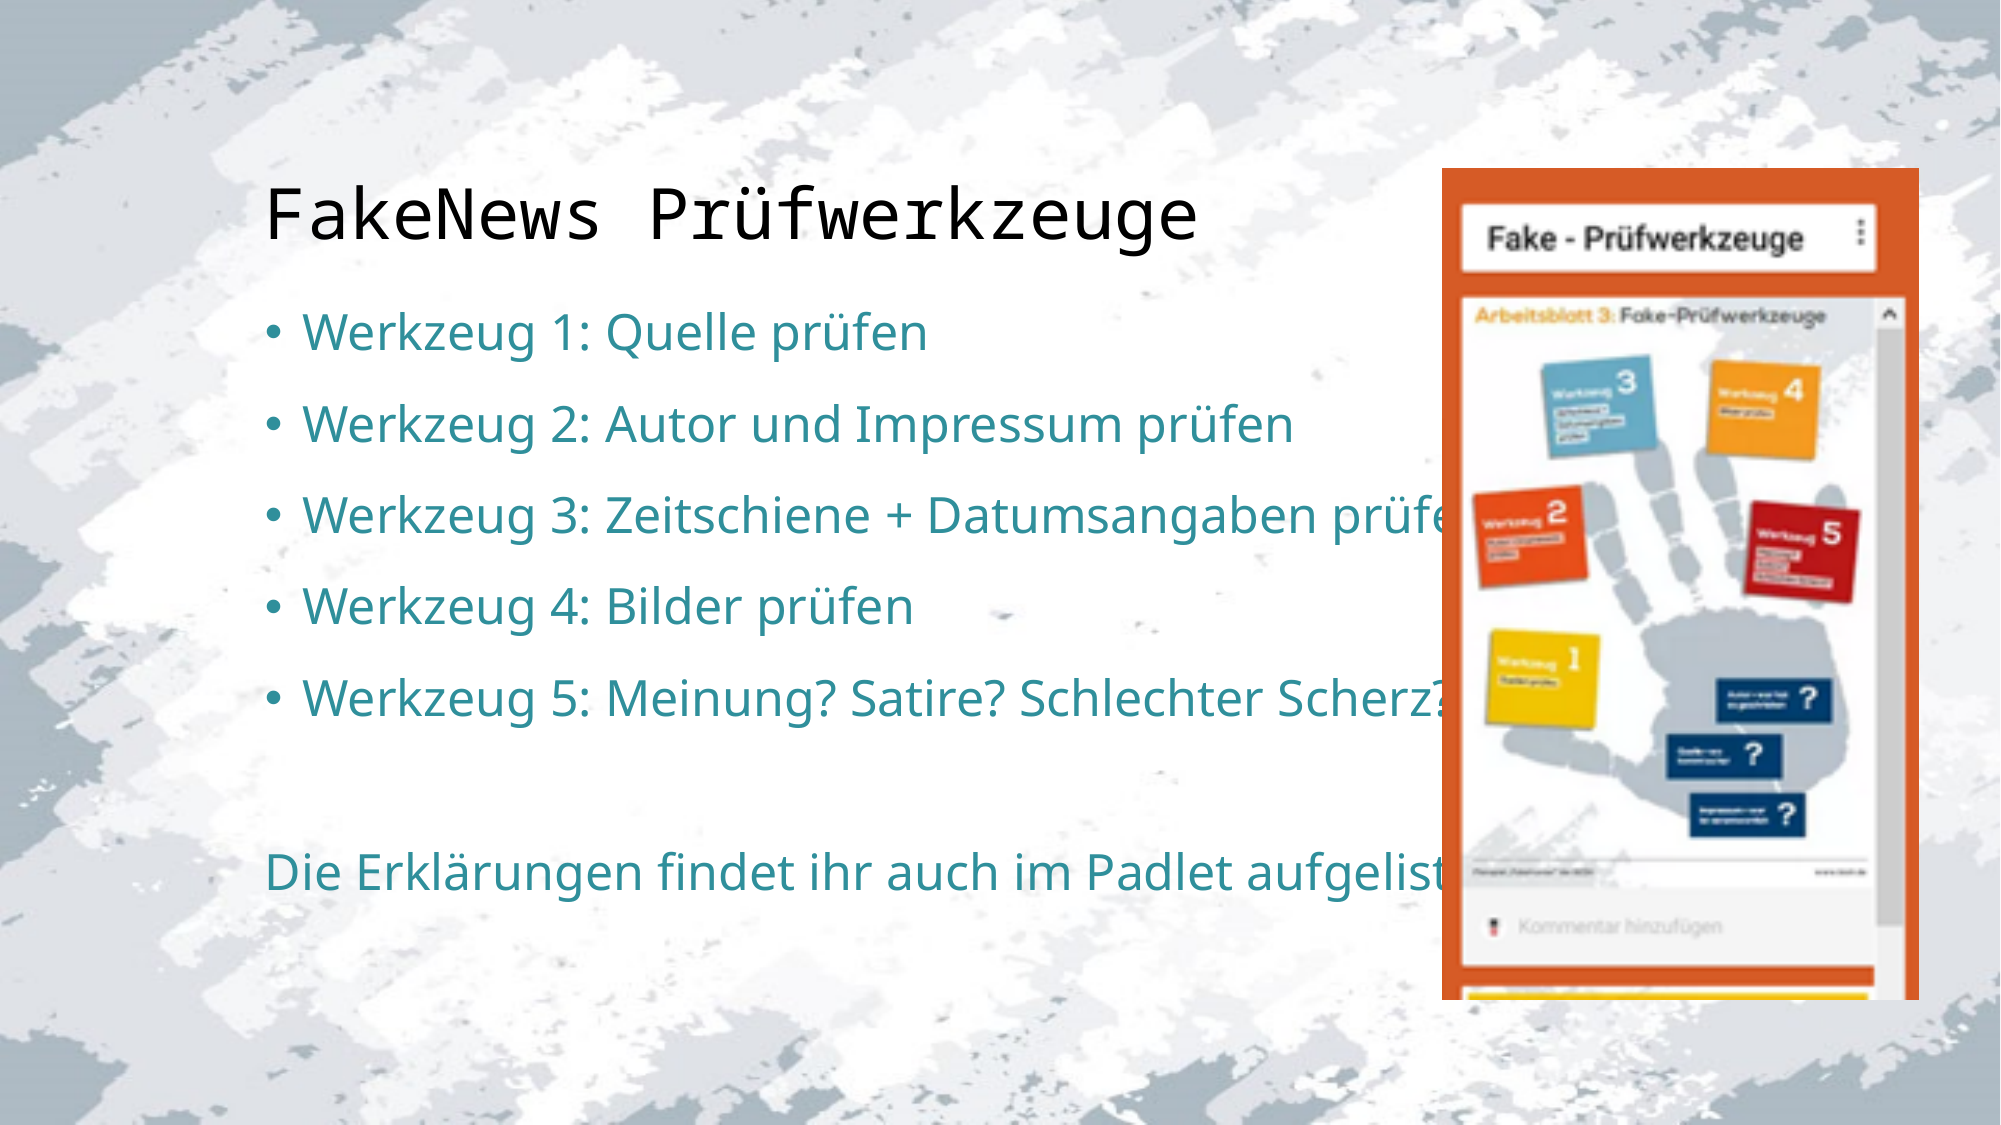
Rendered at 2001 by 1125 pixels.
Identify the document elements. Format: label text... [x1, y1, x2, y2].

list Werkzeug 1: Quelle prüfen Werkzeug 2: Autor und Impressum prüfen Werkzeug 3: Zeitschiene + Datumsangaben prüfen Werkzeug 4: Bilder prüfen Werkzeug 5: Meinung? Satire? Schlechter Scherz? Die Erklärungen findet ihr auch im Padlet aufgelistet. [249, 299, 1442, 1000]
picture [0, 0, 2001, 1125]
title FakeNews Prüfwerkzeuge [249, 75, 1750, 263]
